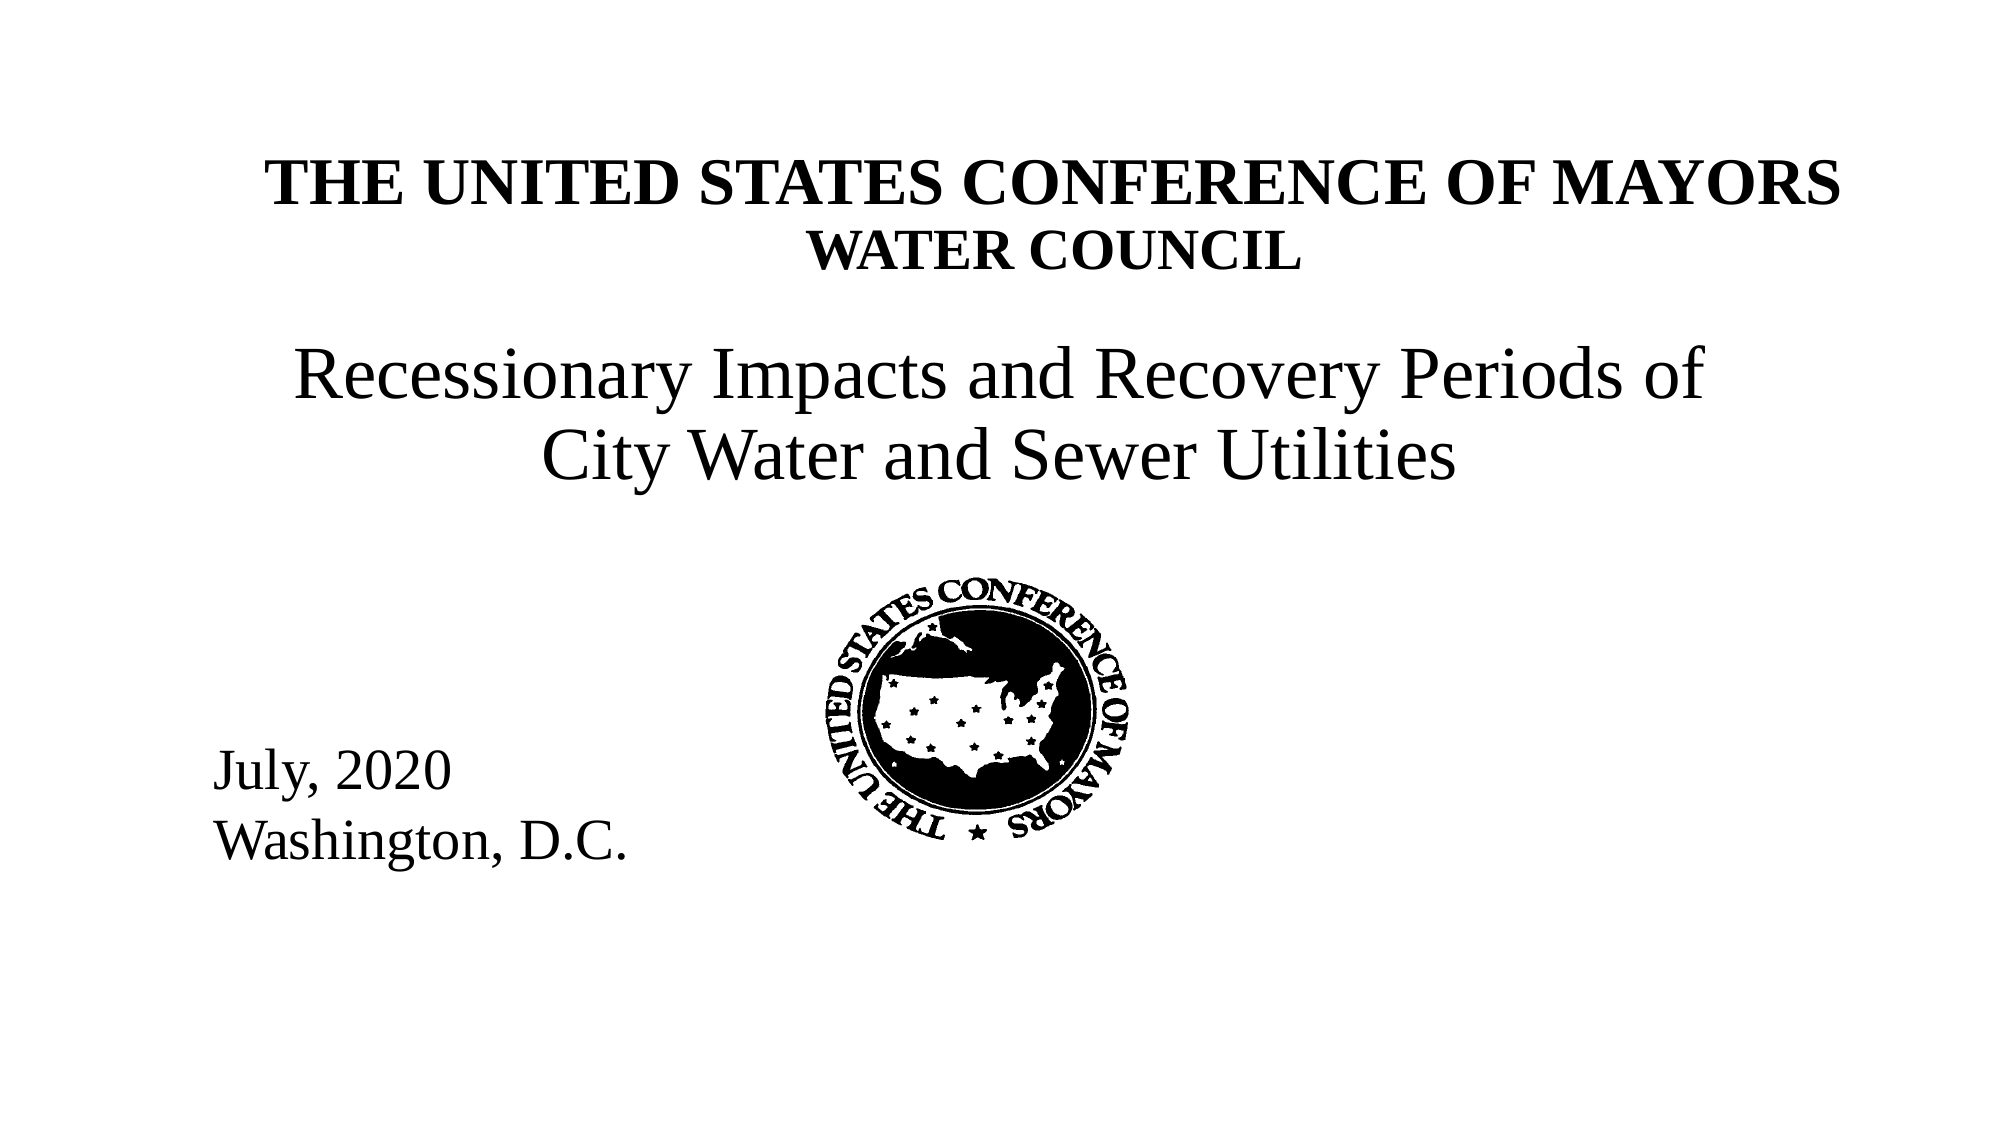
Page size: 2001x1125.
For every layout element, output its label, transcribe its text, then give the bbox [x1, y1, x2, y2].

picture [807, 566, 1144, 850]
text_box July, 2020 Washington, D.C. [198, 723, 1894, 879]
subtitle Recessionary Impacts and Recovery Periods of City Water and Sewer Utilities [249, 326, 1750, 671]
title THE UNITED STATES CONFERENCE OF MAYORS WATER COUNCIL [249, 91, 1859, 290]
